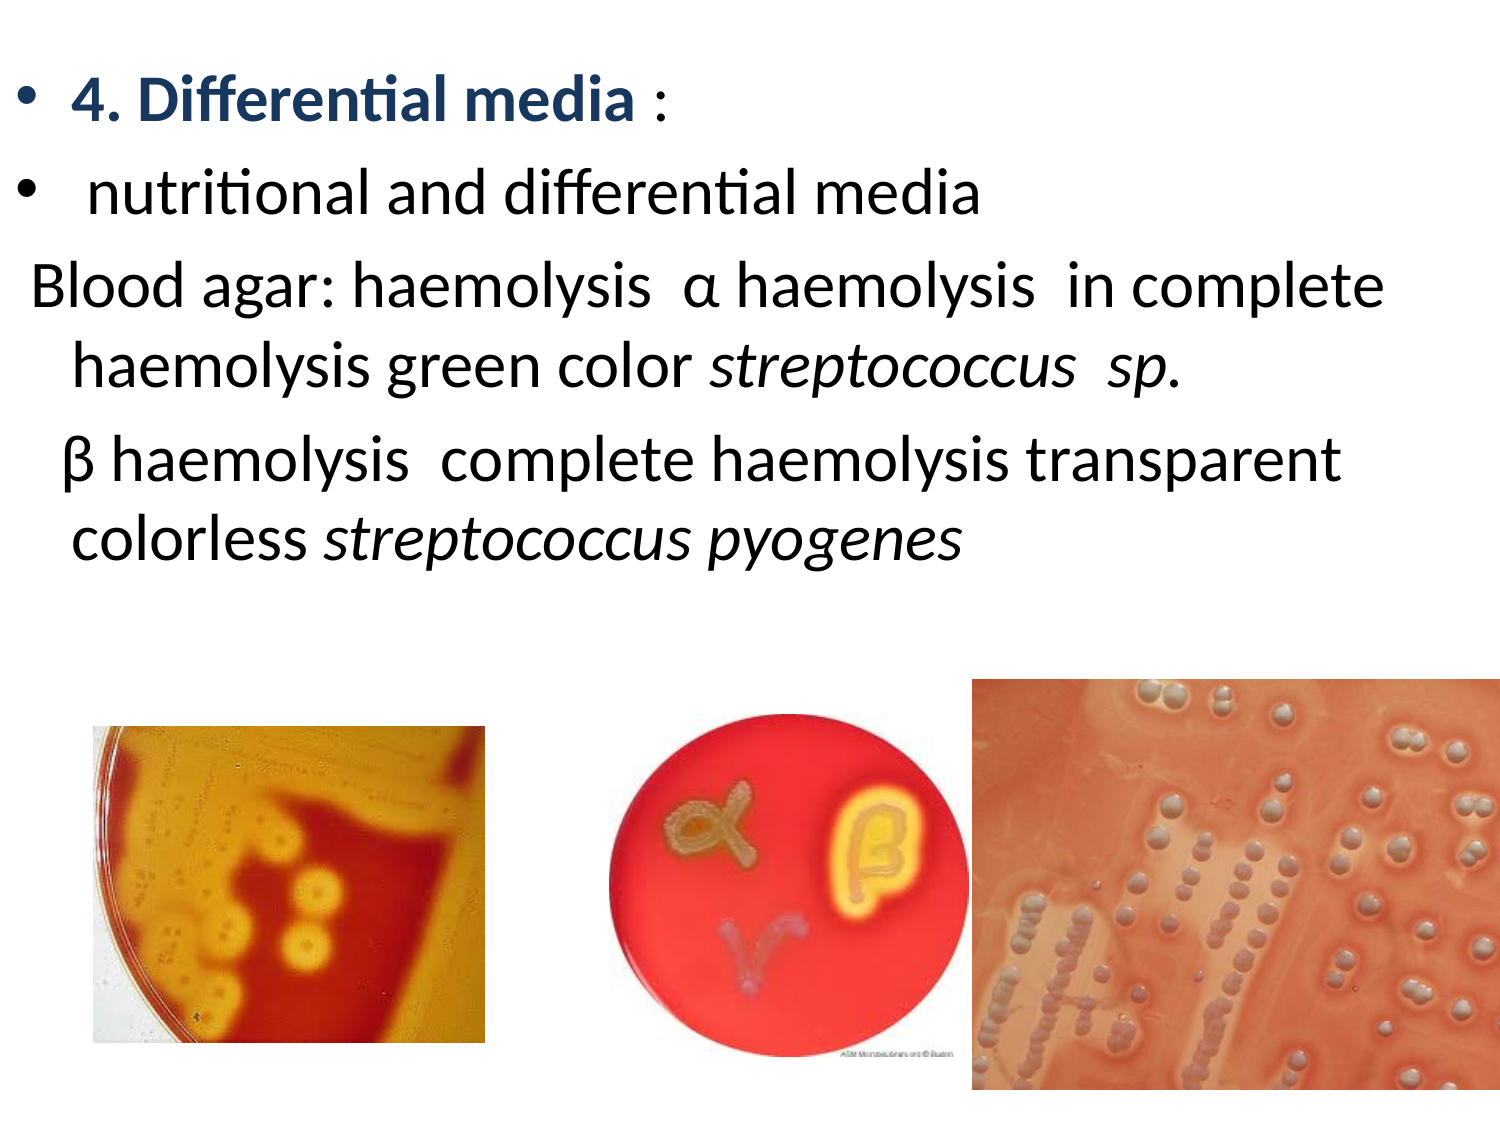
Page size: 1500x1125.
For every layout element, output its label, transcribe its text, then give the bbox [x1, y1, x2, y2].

picture [972, 679, 1500, 1091]
picture [609, 714, 969, 1058]
picture [93, 726, 485, 1043]
list 4. Differential media : nutritional and differential media Blood agar: haemolysis α haemolysis in complete haemolysis green color streptococcus sp. β haemolysis complete haemolysis transparent colorless streptococcus pyogenes [0, 46, 1500, 1125]
